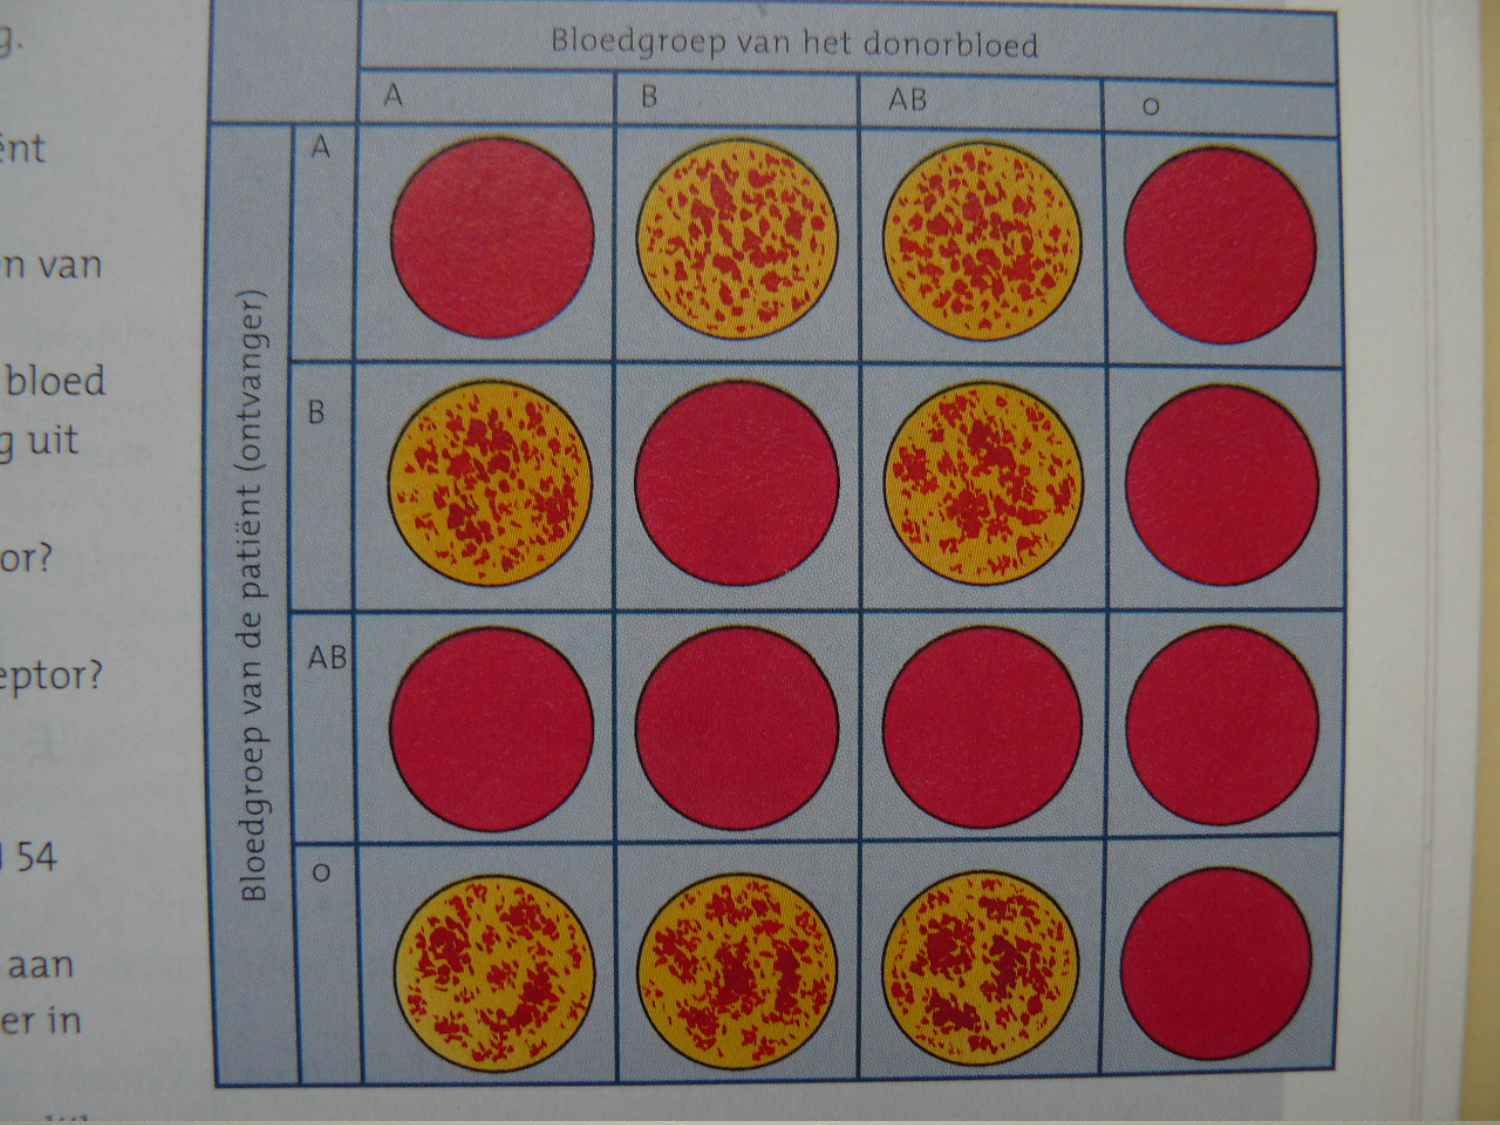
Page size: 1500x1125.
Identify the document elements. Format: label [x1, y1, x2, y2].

list [0, 0, 1500, 1121]
